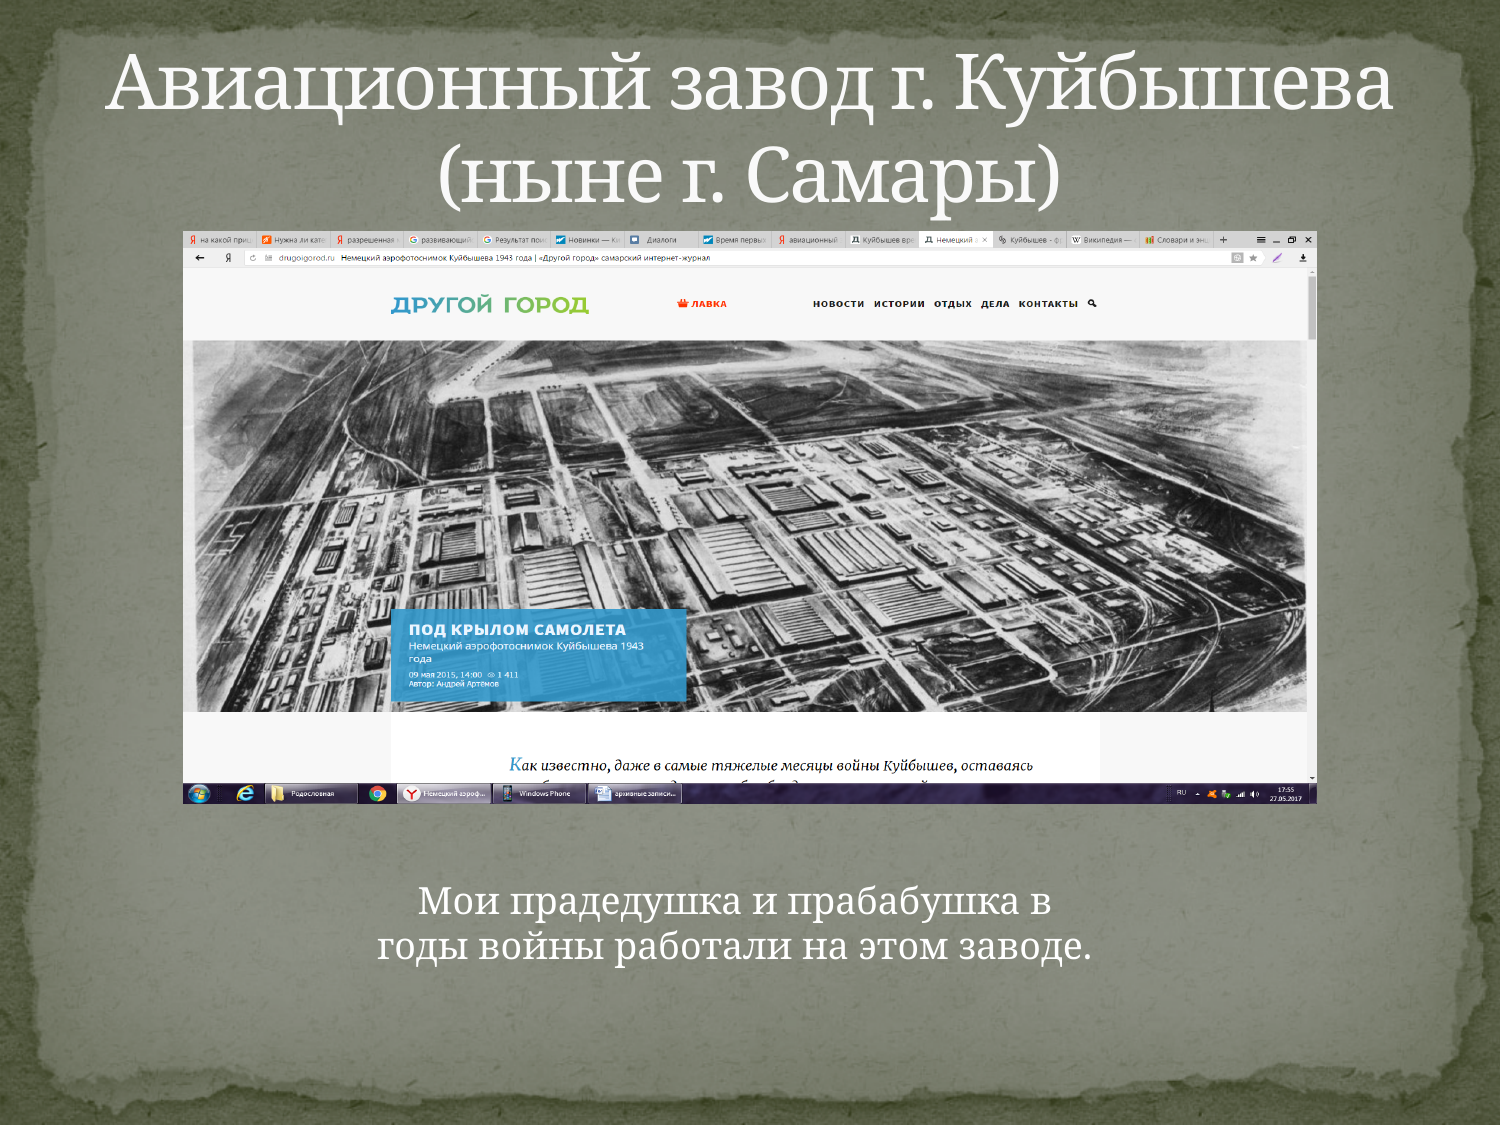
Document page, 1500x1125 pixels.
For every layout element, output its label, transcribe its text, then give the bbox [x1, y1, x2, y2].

title Авиационный завод г. Куйбышева (ныне г. Самары) [74, 24, 1425, 225]
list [185, 234, 1315, 803]
text_box Мои прадедушка и прабабушка в годы войны работали на этом заводе. [360, 869, 1111, 975]
